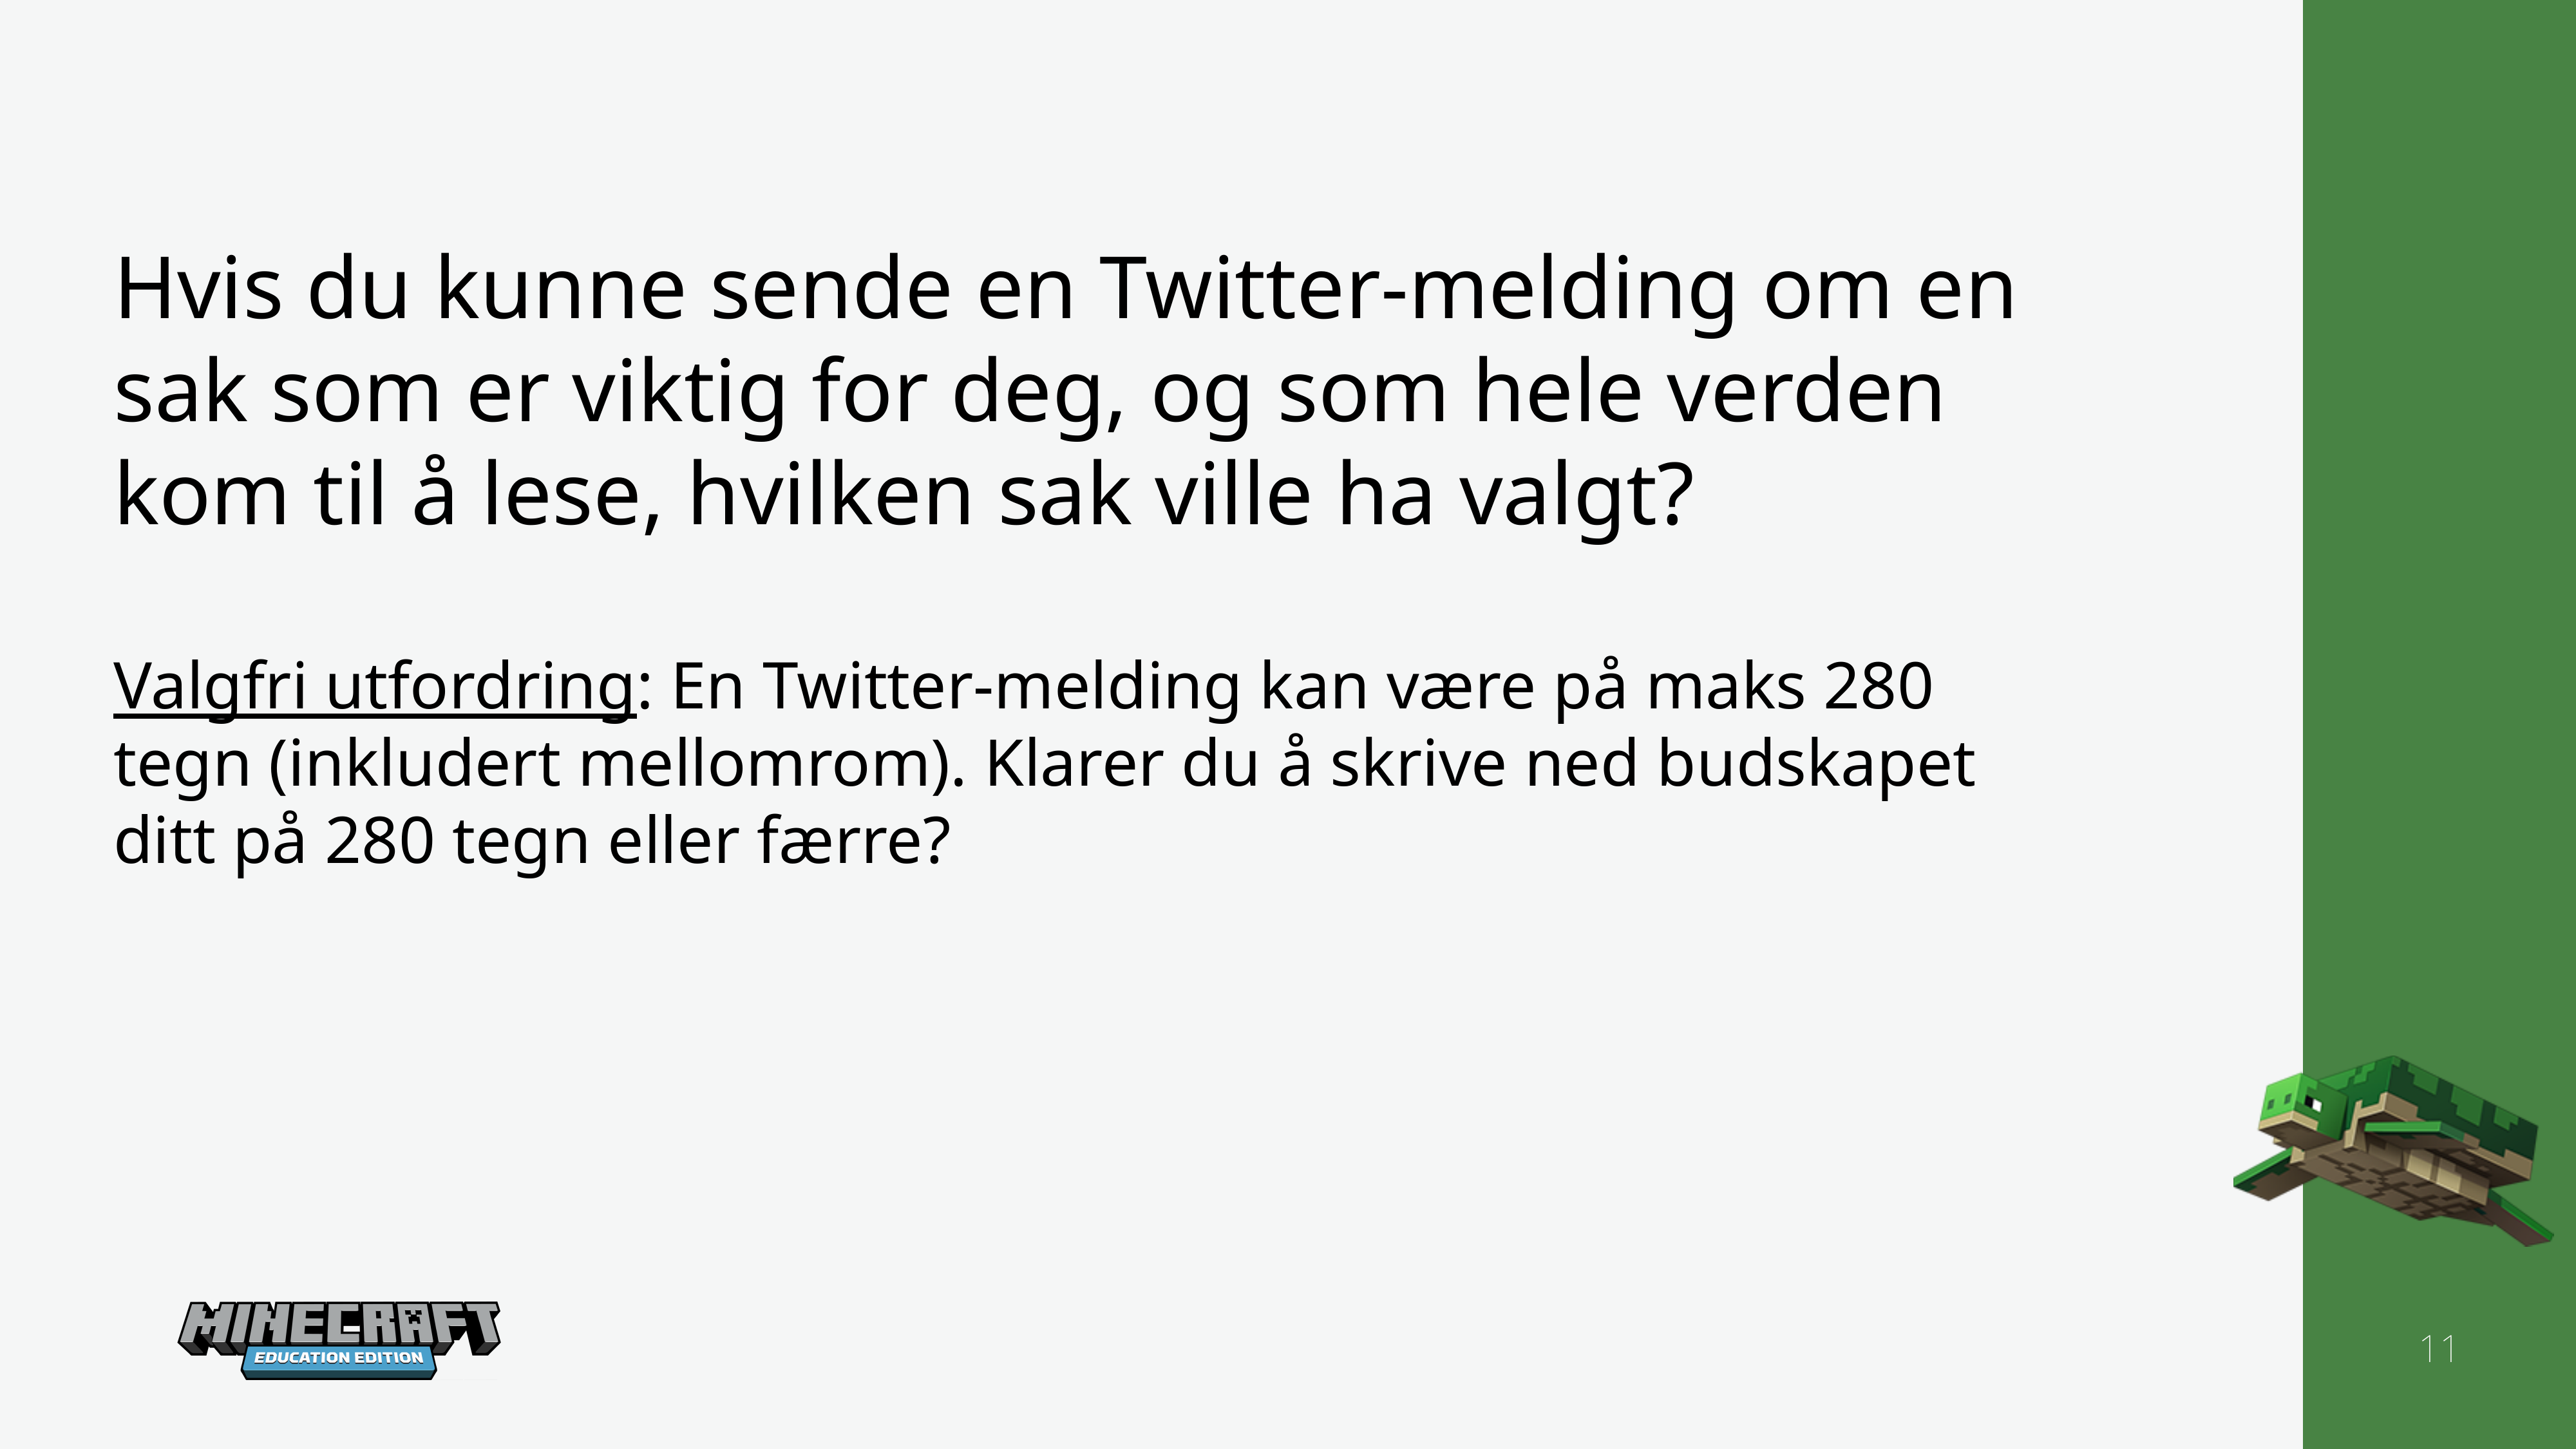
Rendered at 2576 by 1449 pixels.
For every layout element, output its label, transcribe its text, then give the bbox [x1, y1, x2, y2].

list Hvis du kunne sende en Twitter-melding om en sak som er viktig for deg, og som hele verden kom til å lese, hvilken sak ville ha valgt? Valgfri utfordring: En Twitter-melding kan være på maks 280 tegn (inkludert mellomrom). Klarer du å skrive ned budskapet ditt på 280 tegn eller færre? [86, 205, 2105, 1215]
picture [2233, 1056, 2554, 1247]
slide_number 11 [2391, 1298, 2489, 1403]
picture [177, 1302, 501, 1380]
